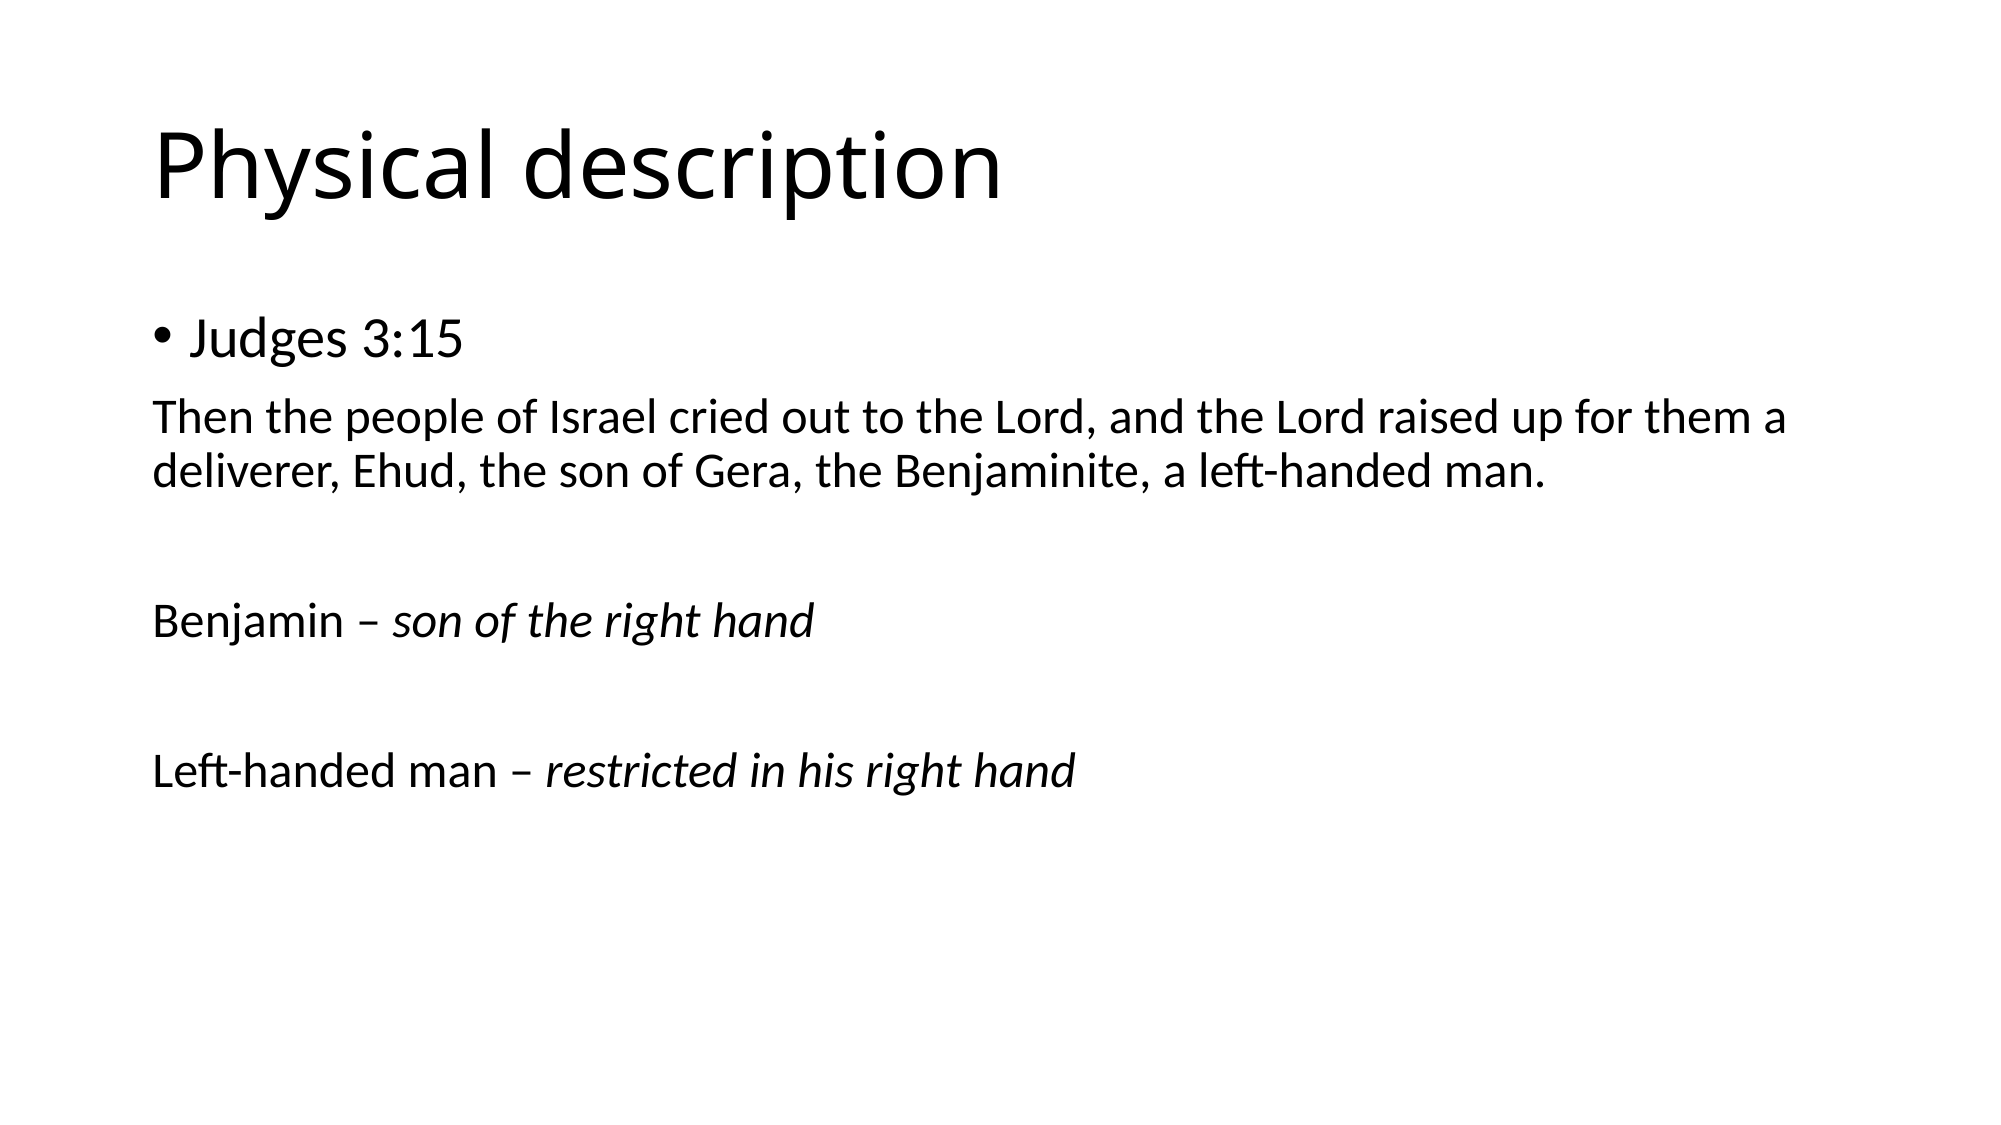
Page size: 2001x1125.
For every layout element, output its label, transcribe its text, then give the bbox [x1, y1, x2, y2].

title Physical description [137, 59, 1863, 278]
list Judges 3:15 Then the people of Israel cried out to the Lord, and the Lord raised up for them a deliverer, Ehud, the son of Gera, the Benjaminite, a left-handed man. Benjamin – son of the right hand Left-handed man – restricted in his right hand [137, 299, 1863, 1014]
